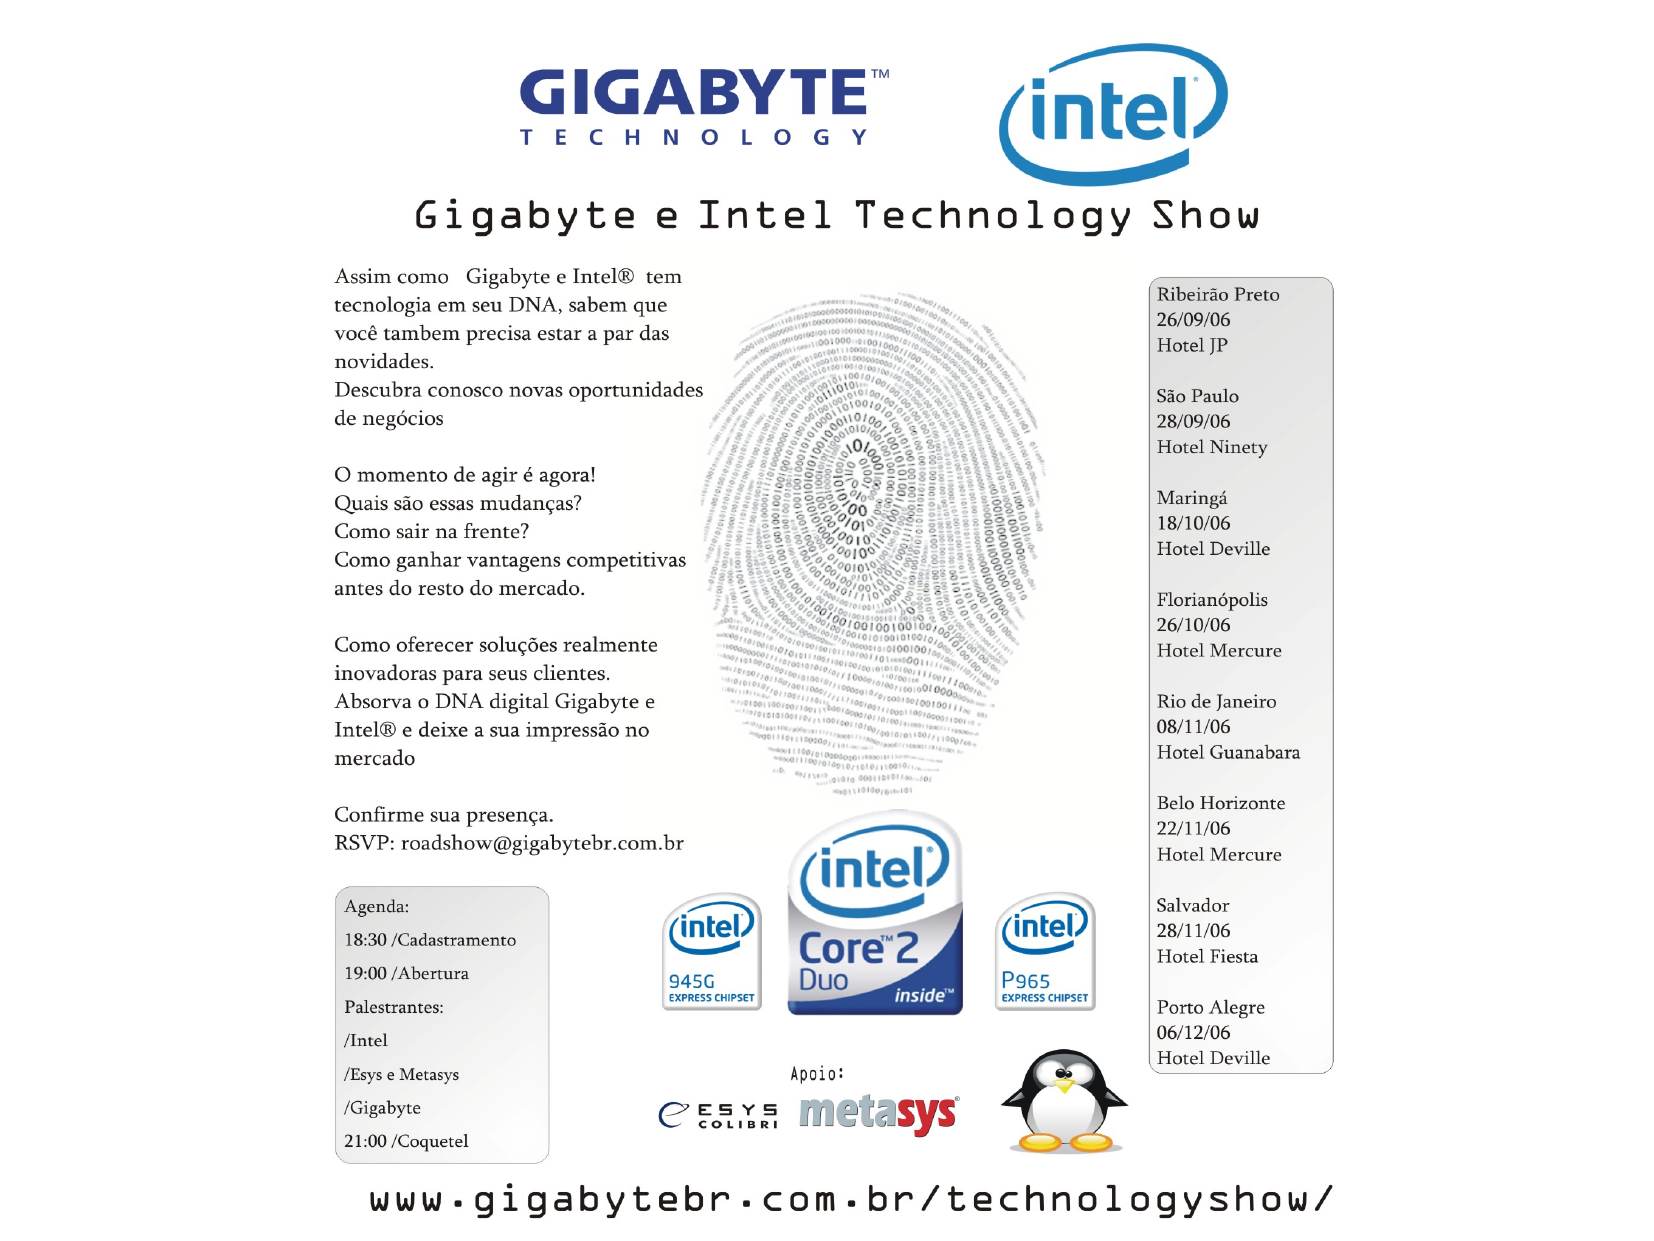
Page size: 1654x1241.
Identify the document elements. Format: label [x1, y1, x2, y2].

picture [308, 0, 1365, 1220]
